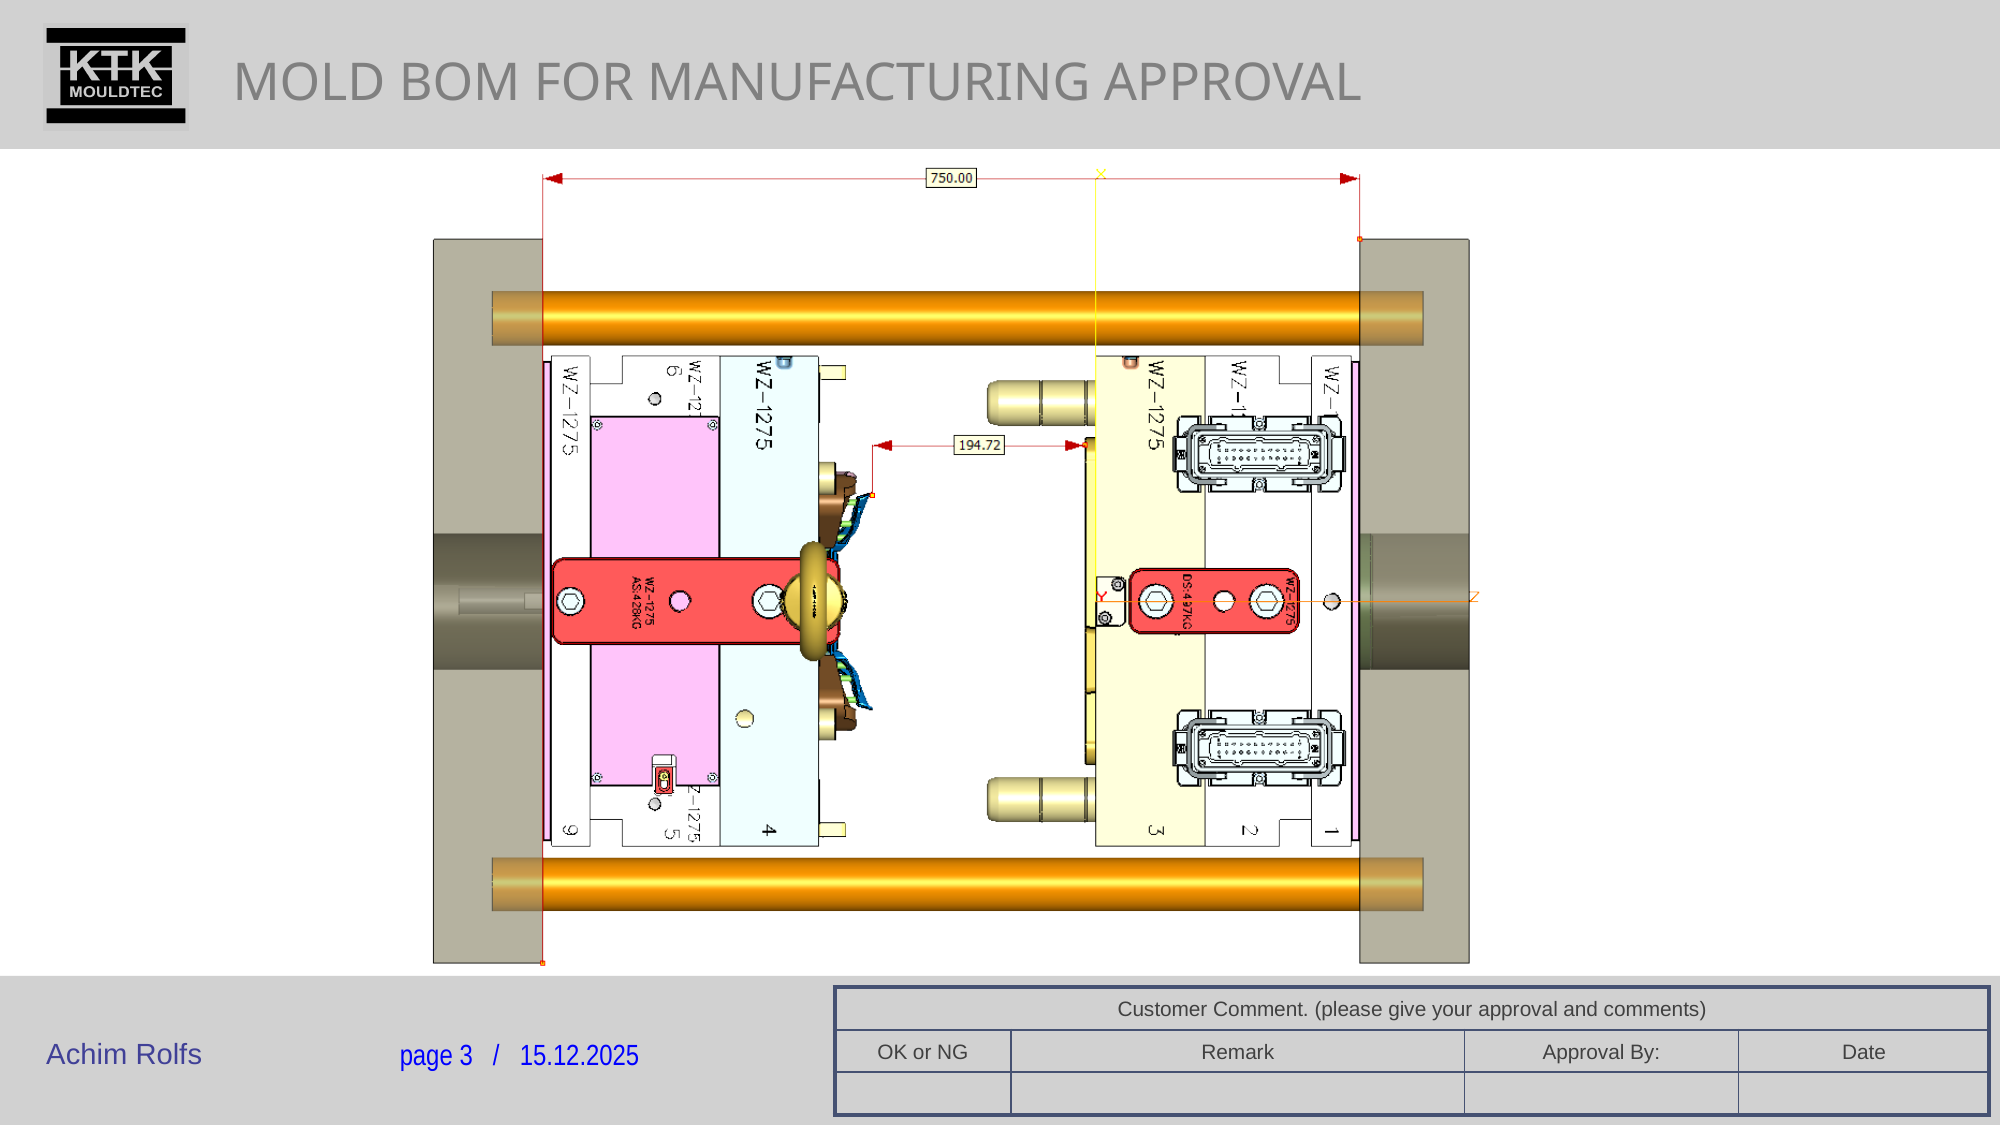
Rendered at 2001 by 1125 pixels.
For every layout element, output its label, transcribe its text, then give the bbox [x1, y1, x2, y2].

text_box page 3 / 15.12.2025 [370, 1011, 670, 1066]
picture [420, 142, 1487, 982]
